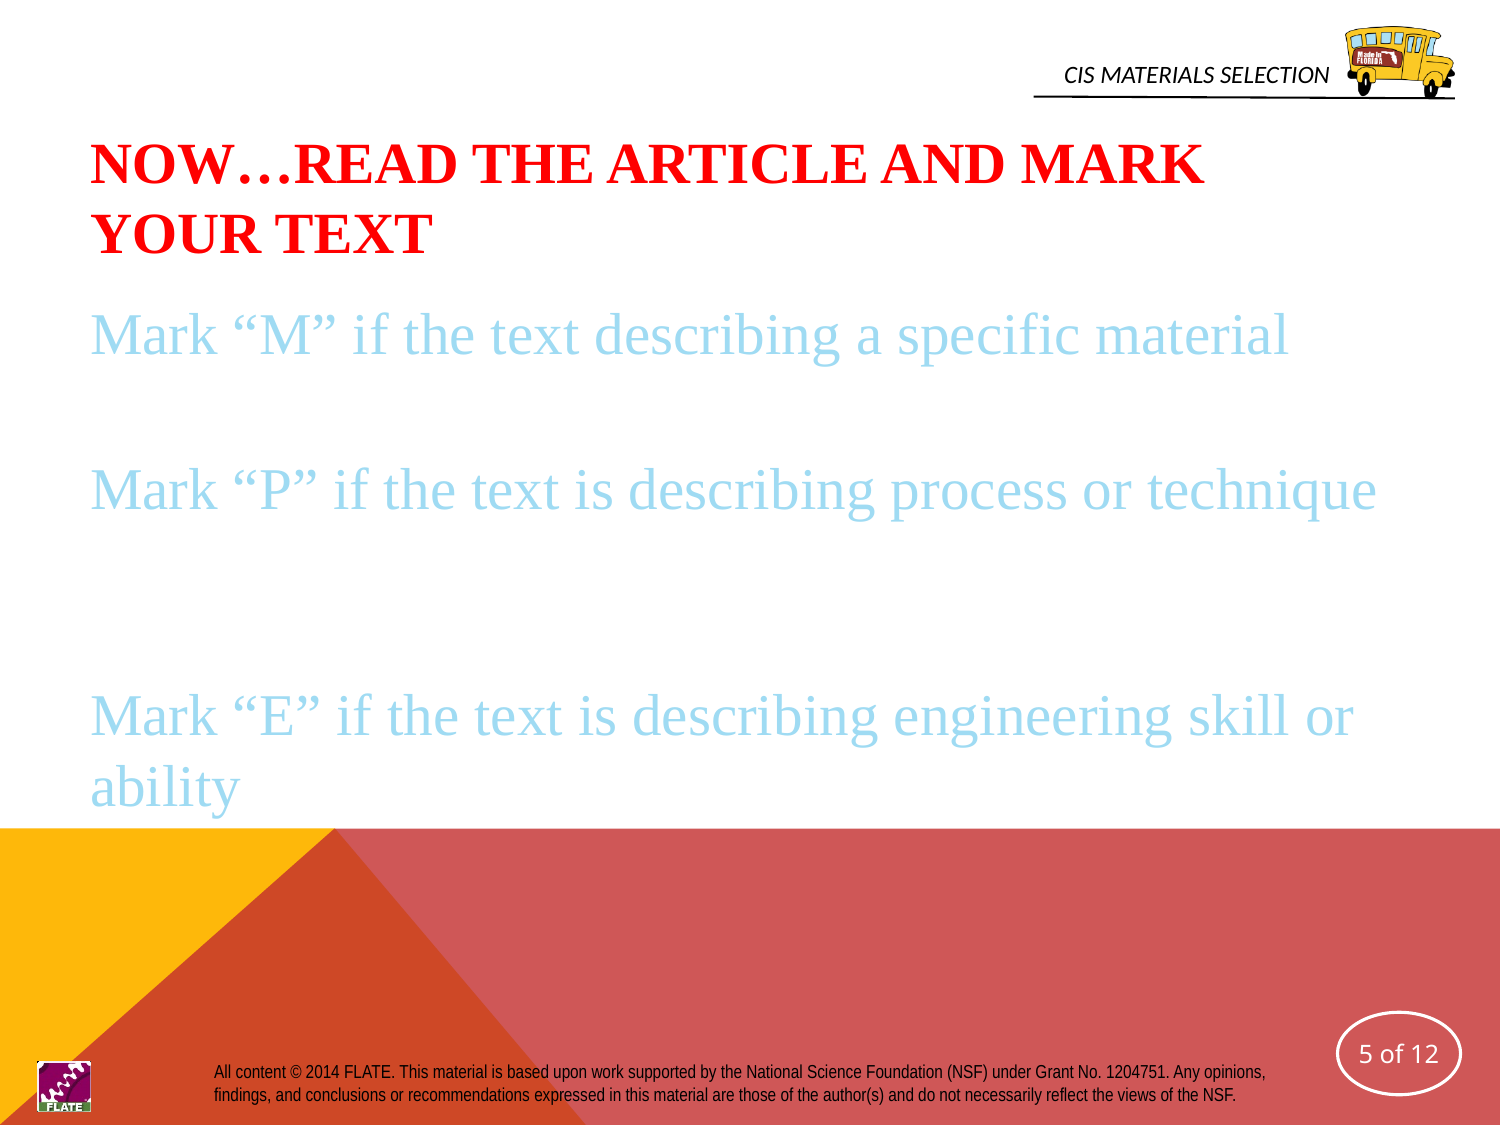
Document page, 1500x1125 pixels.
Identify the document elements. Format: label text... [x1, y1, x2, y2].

title Now…Read the Article and Mark Your Text [75, 149, 1359, 240]
picture [37, 1061, 91, 1112]
picture [1345, 26, 1455, 97]
list Mark “M” if the text describing a specific material Mark “P” if the text is describing process or technique Mark “E” if the text is describing engineering skill or ability [75, 287, 1400, 831]
slide_number 5 of 12 [1335, 1010, 1463, 1097]
